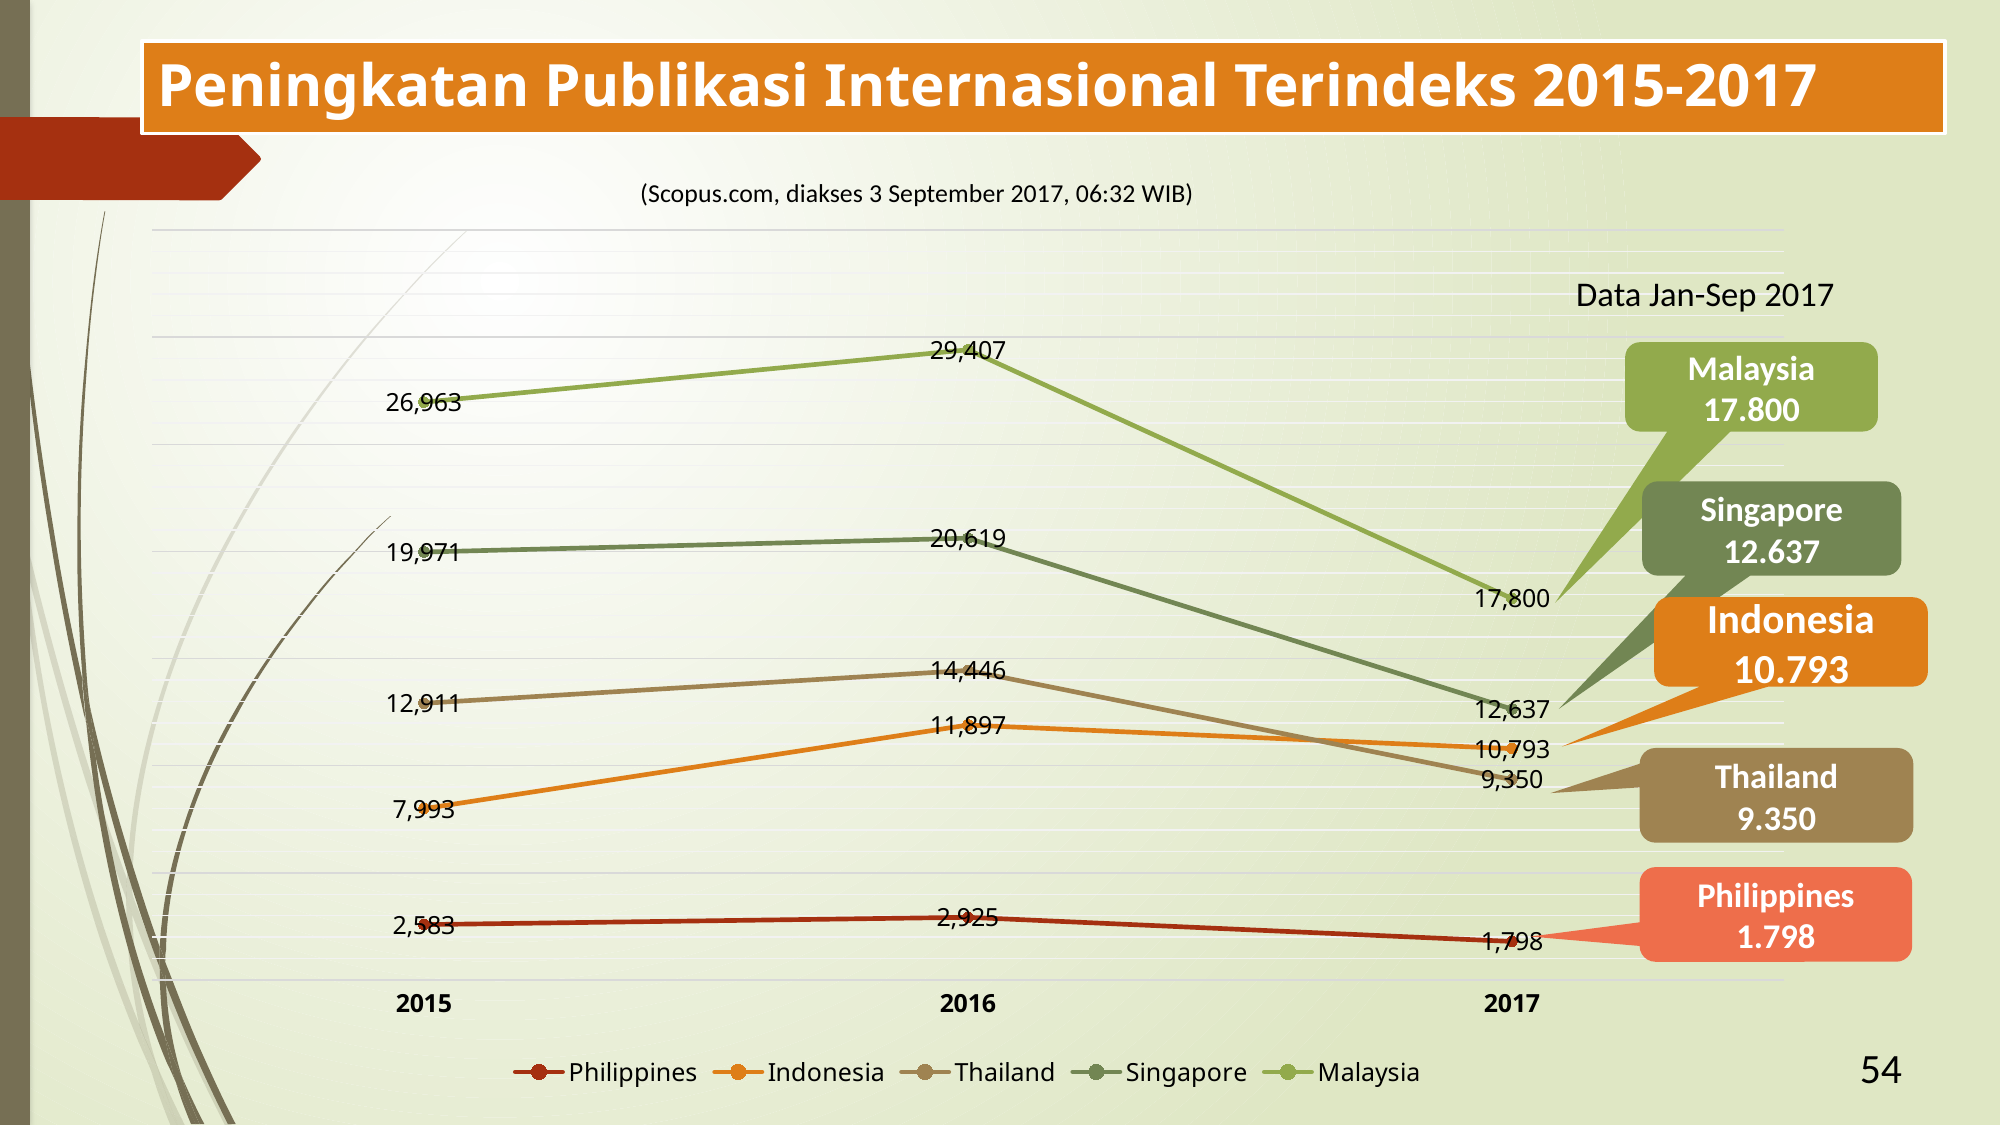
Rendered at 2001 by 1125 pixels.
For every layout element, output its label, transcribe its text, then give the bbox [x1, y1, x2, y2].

text_box Thailand 9.350 [1822, 746, 1915, 844]
slide_number 54 [1822, 1037, 1918, 1097]
text_box Data Jan-Sep 2017 [1822, 262, 1853, 323]
text_box (Scopus.com, diakses 3 September 2017, 06:32 WIB) [621, 167, 1426, 212]
text_box Philippines 1.798 [1822, 865, 1914, 964]
text_box Indonesia 10.793 [1822, 595, 1930, 688]
chart [117, 212, 1819, 1096]
text_box Malaysia 17.800 [1822, 340, 1880, 433]
text_box Singapore 12.637 [1822, 480, 1903, 577]
title Peningkatan Publikasi Internasional Terindeks 2015-2017 [140, 39, 1947, 135]
